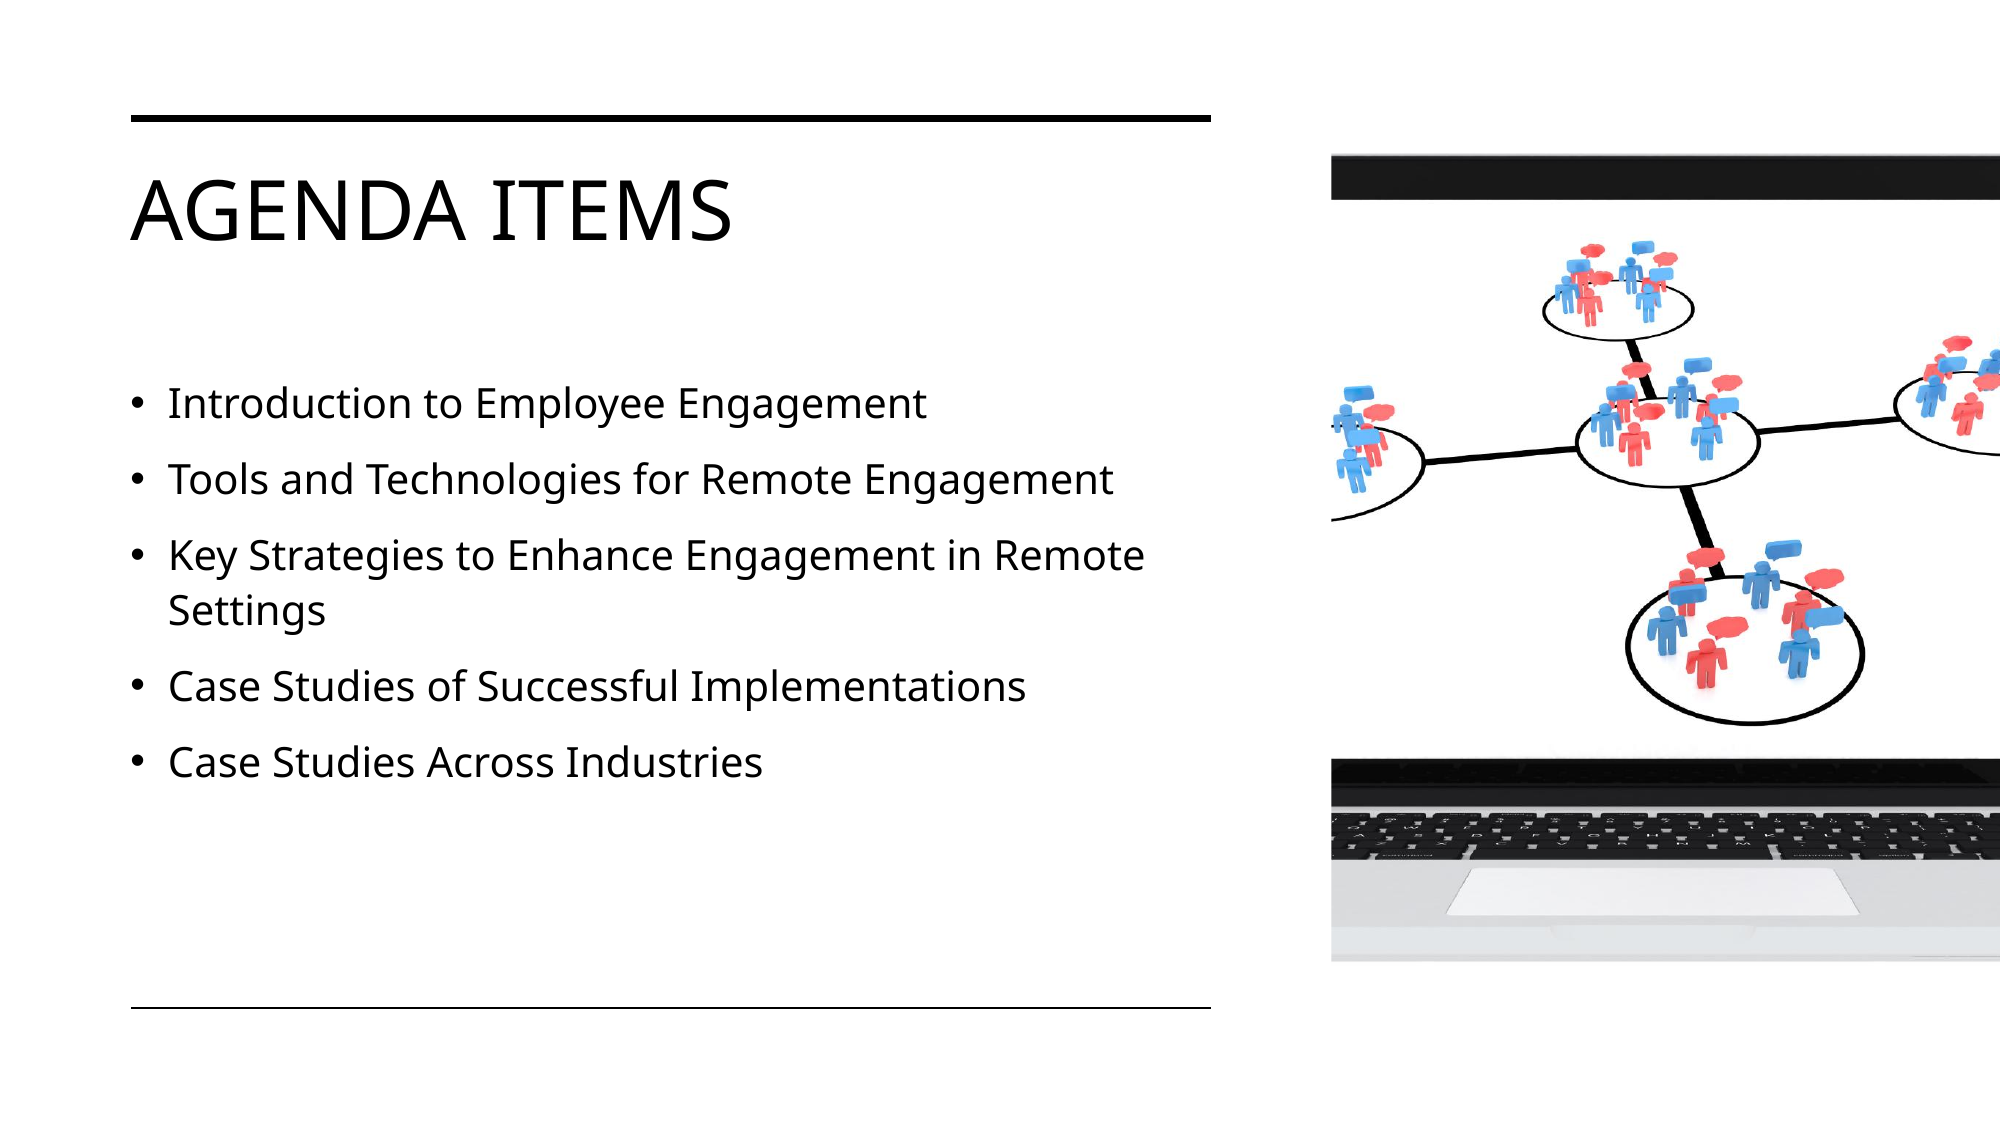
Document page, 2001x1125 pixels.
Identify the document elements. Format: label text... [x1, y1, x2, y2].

title Agenda Items [115, 149, 1226, 364]
list Introduction to Employee Engagement Tools and Technologies for Remote Engagement Key Strategies to Enhance Engagement in Remote Settings Case Studies of Successful Implementations Case Studies Across Industries [115, 364, 1226, 978]
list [1331, 0, 2000, 1125]
text_box [0, 0, 1331, 1125]
